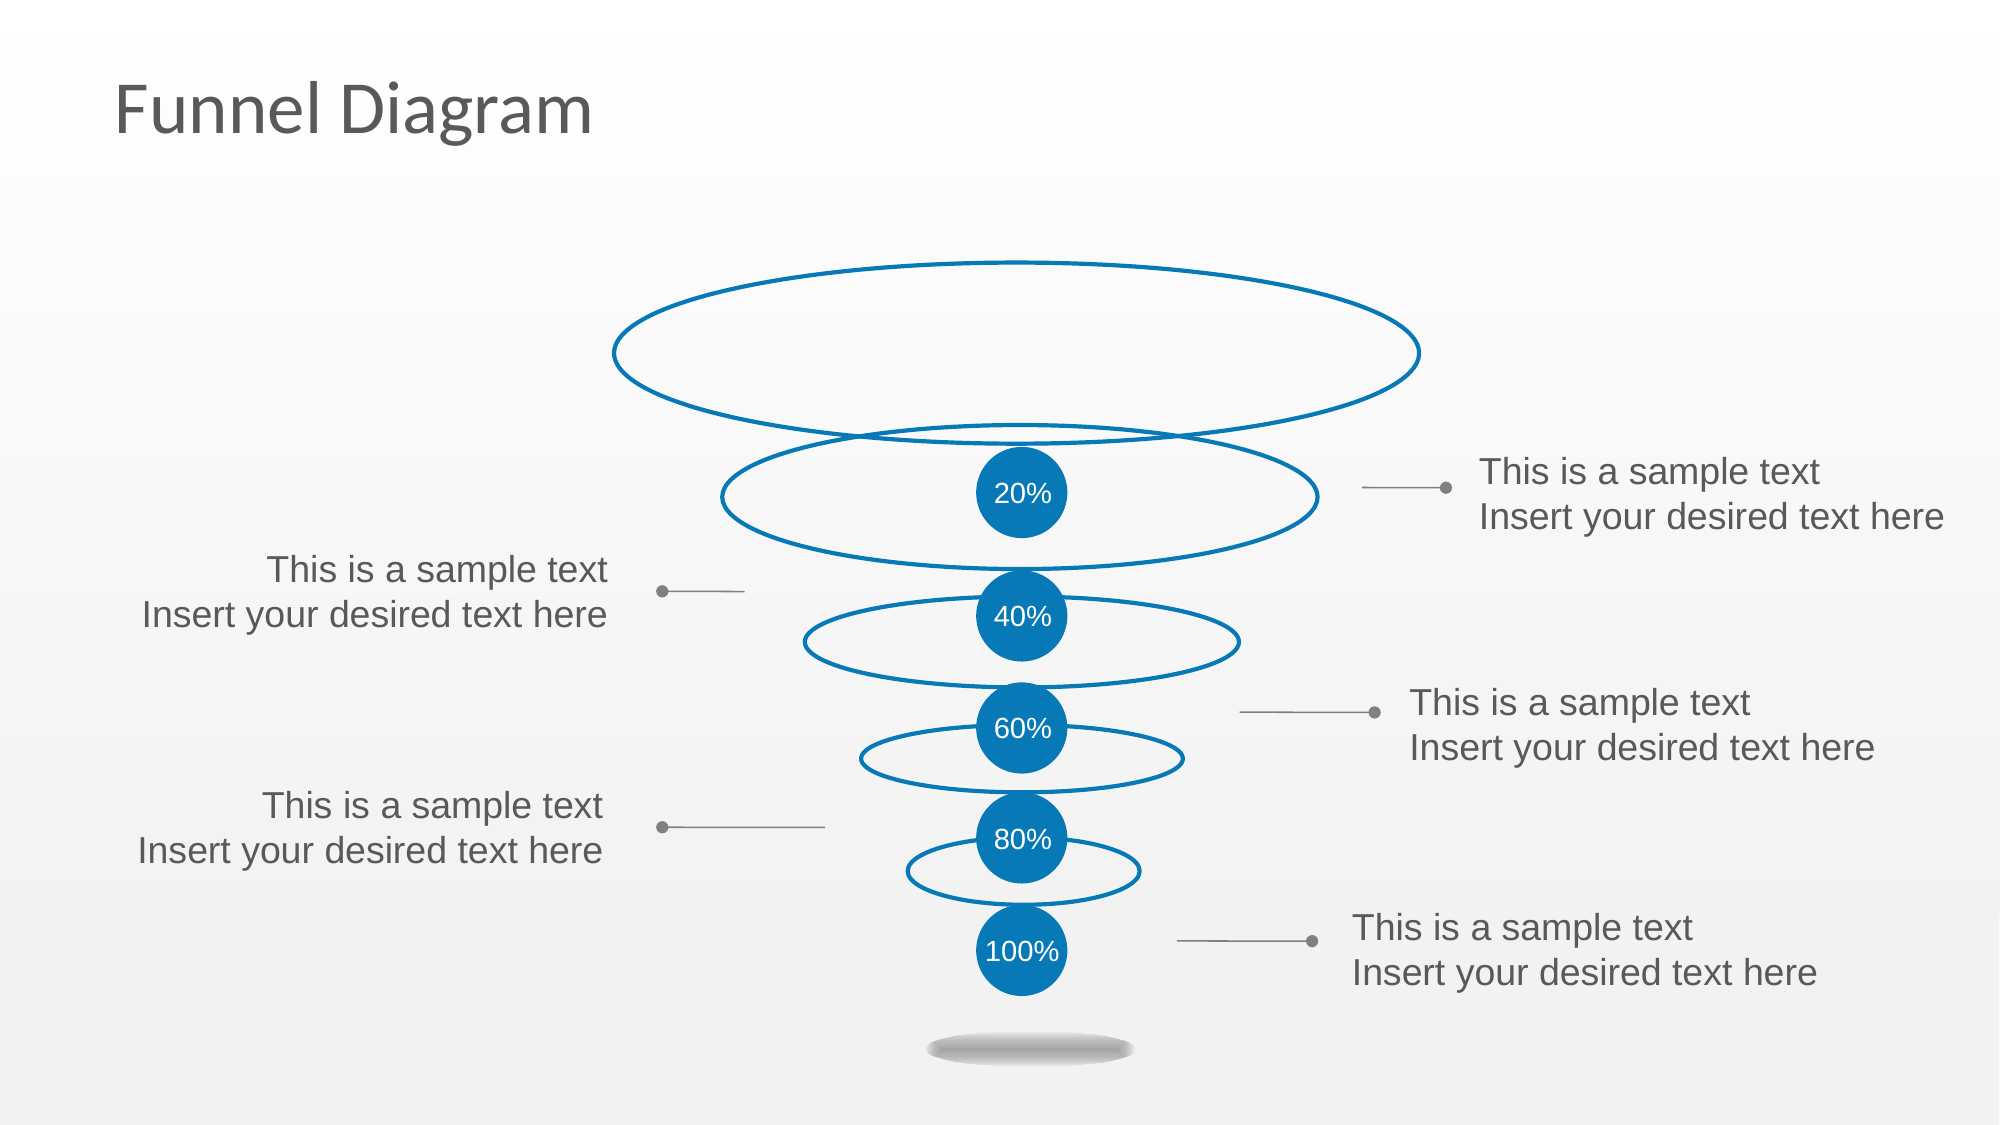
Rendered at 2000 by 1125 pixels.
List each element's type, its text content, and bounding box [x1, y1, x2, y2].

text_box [975, 792, 1068, 884]
text_box This is a sample text Insert your desired text here [1464, 439, 1975, 545]
text_box This is a sample text Insert your desired text here [1424, 671, 2000, 776]
text_box This is a sample text Insert your desired text here [112, 537, 608, 642]
text_box [924, 1030, 1135, 1067]
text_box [975, 682, 1068, 774]
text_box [613, 262, 1420, 906]
text_box This is a sample text Insert your desired text here [108, 774, 608, 879]
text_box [975, 446, 1068, 539]
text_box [969, 904, 1076, 997]
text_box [975, 570, 1068, 662]
title Funnel Diagram [99, 45, 1200, 162]
text_box This is a sample text Insert your desired text here [1337, 895, 1955, 1001]
